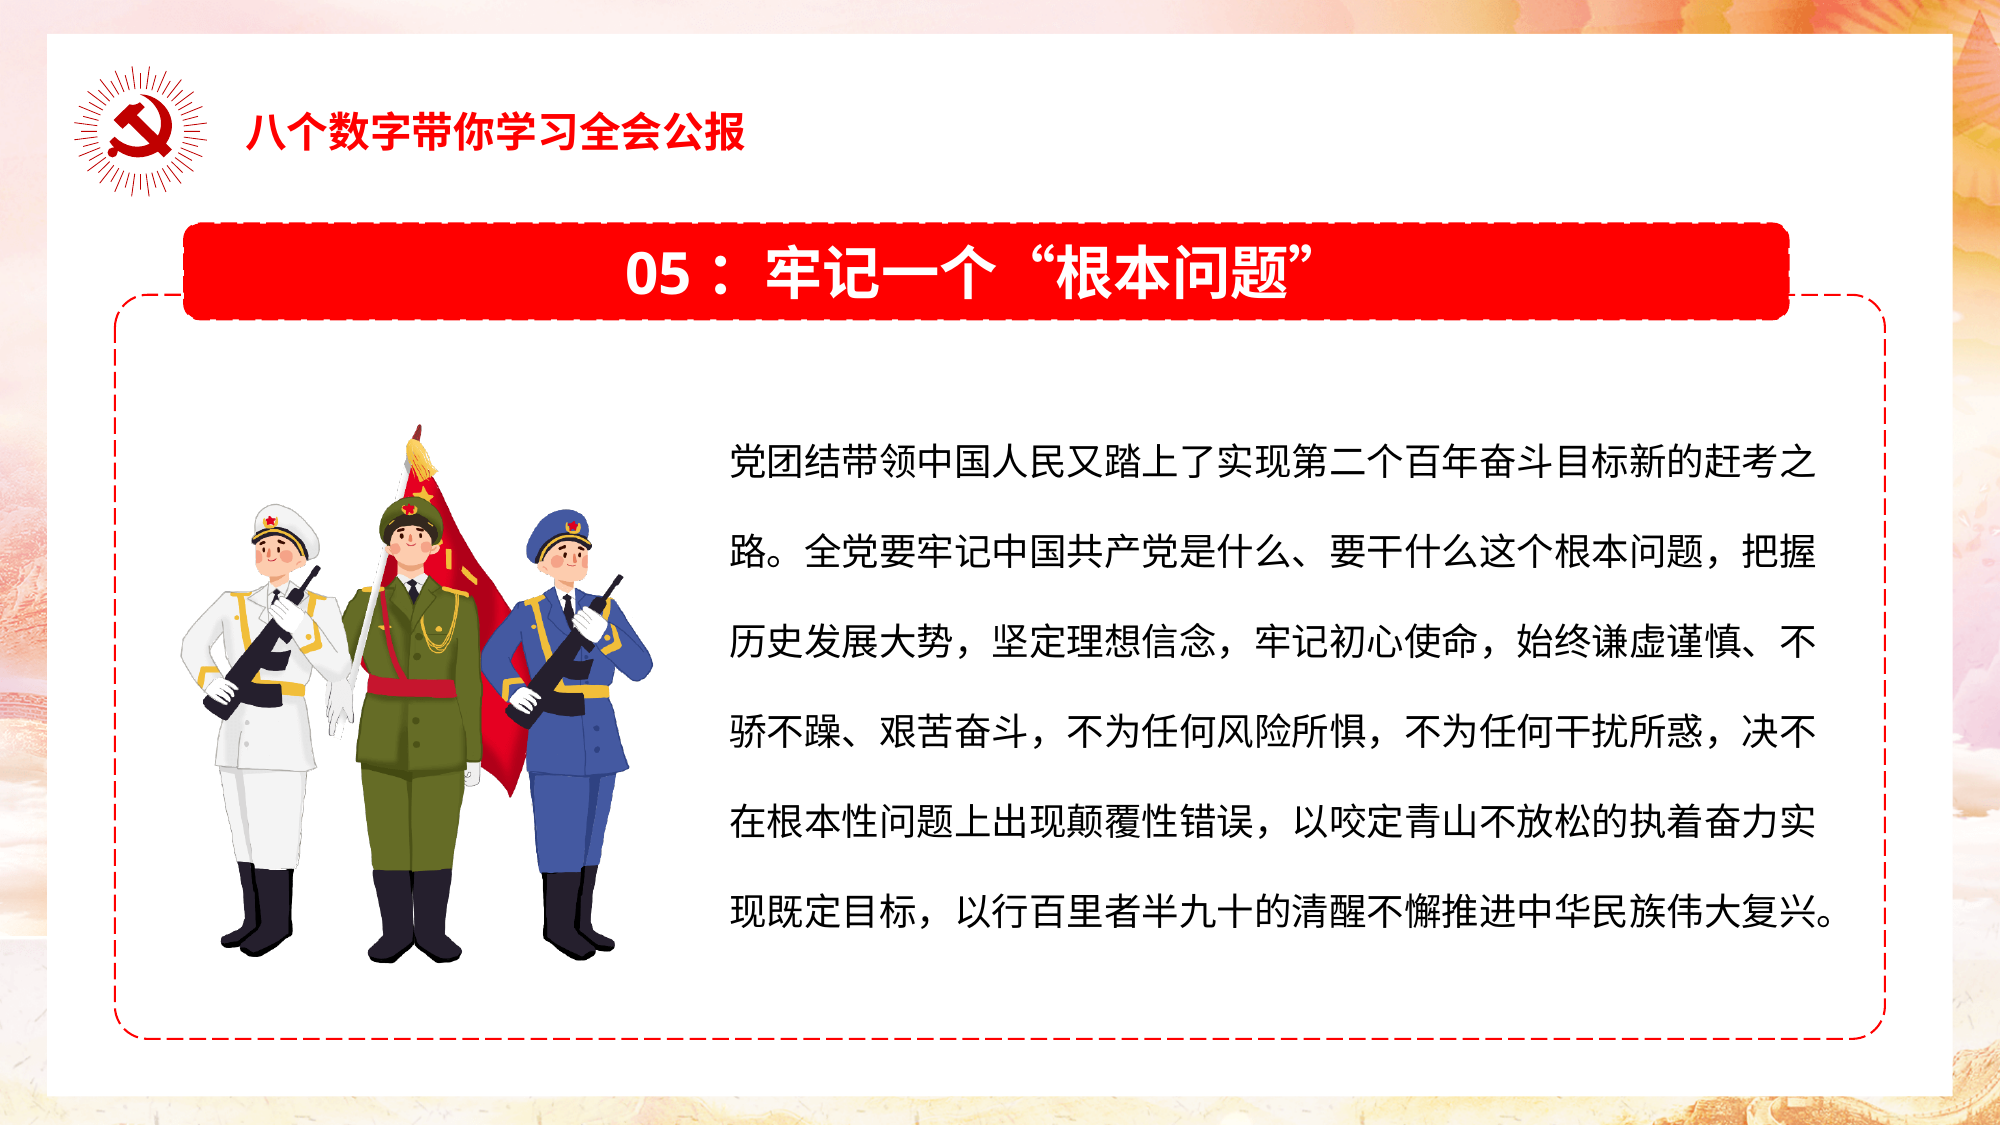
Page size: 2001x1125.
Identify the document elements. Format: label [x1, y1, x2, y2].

picture [140, 413, 696, 969]
text_box [114, 223, 1885, 1039]
text_box [0, 0, 2000, 1125]
text_box [74, 66, 207, 197]
